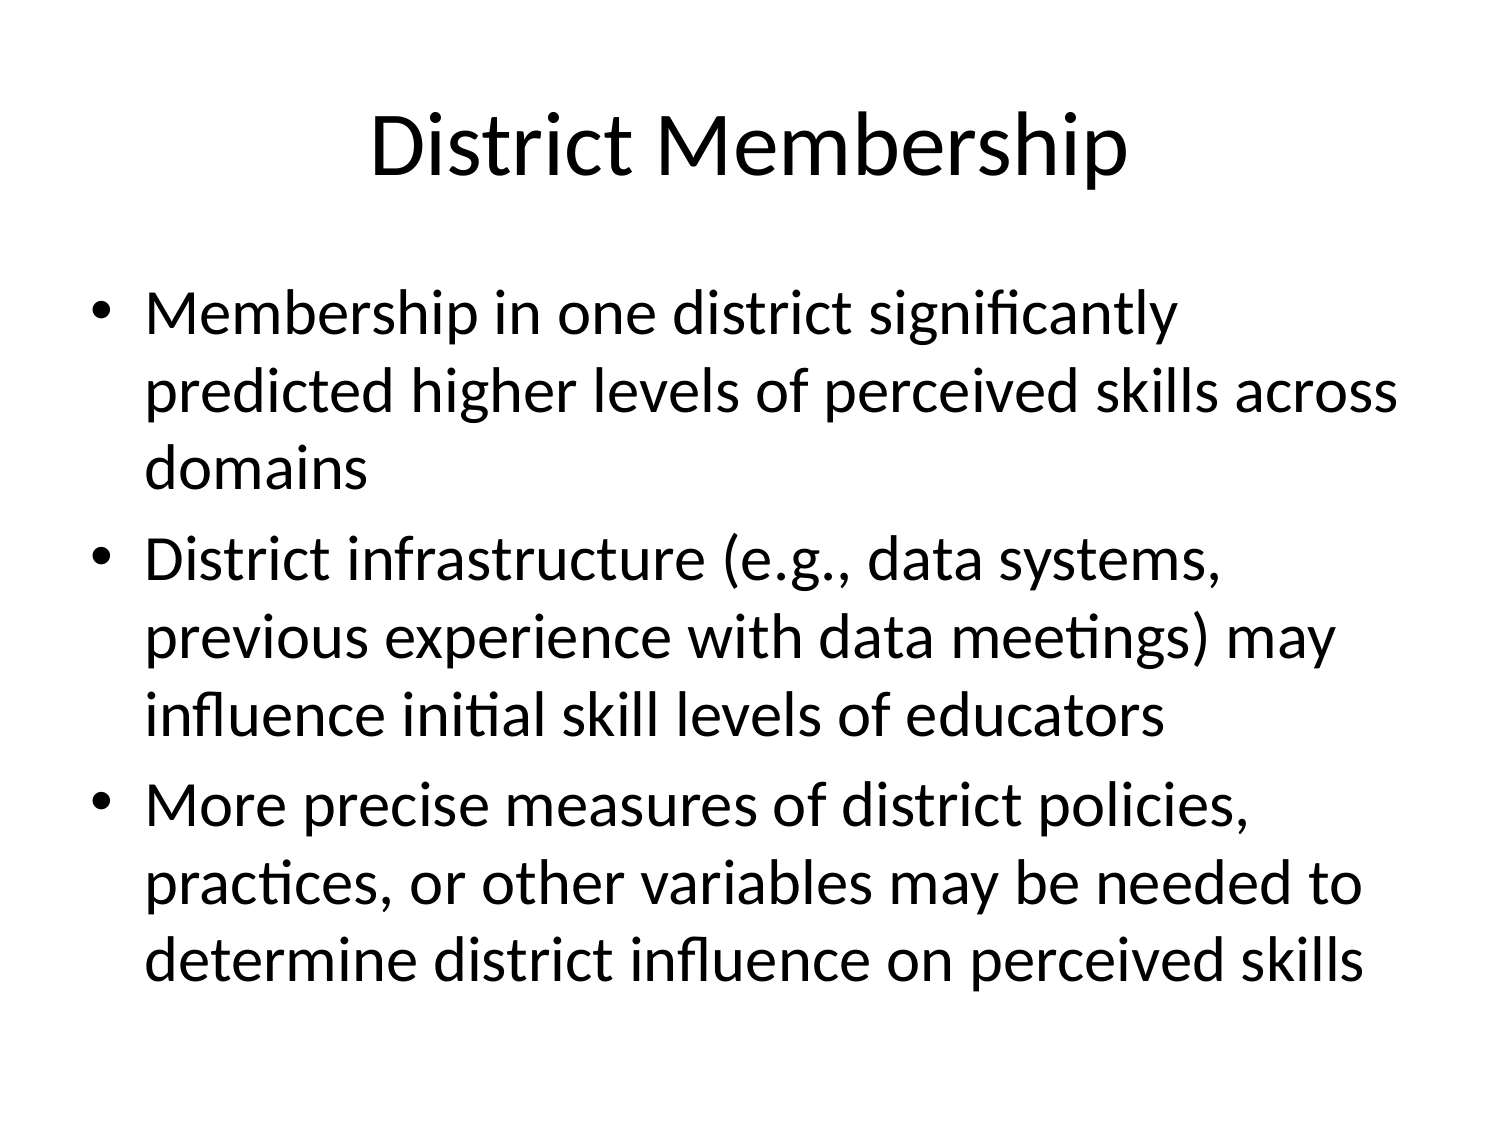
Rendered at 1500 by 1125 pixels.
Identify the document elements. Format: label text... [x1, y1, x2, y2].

list Membership in one district significantly predicted higher levels of perceived skills across domains District infrastructure (e.g., data systems, previous experience with data meetings) may influence initial skill levels of educators More precise measures of district policies, practices, or other variables may be needed to determine district influence on perceived skills [75, 262, 1425, 1005]
title District Membership [75, 45, 1425, 233]
